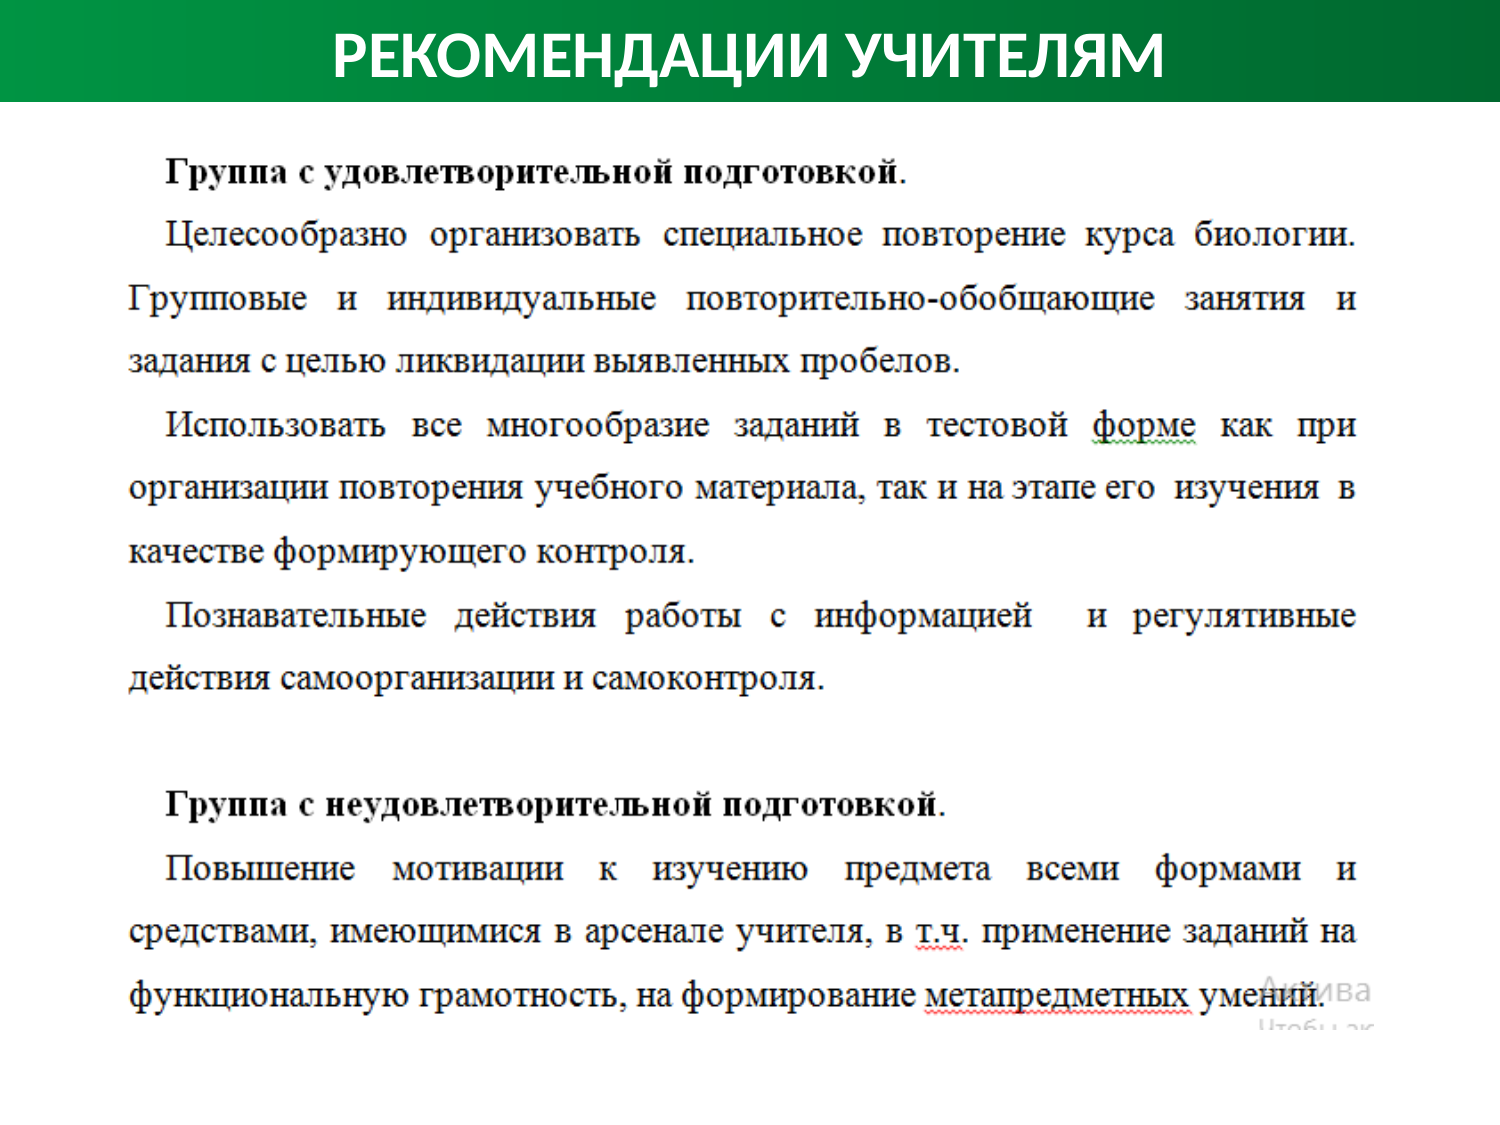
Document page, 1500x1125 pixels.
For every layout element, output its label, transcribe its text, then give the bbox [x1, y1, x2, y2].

picture [88, 148, 1374, 1030]
title РЕКОМЕНДАЦИИ УЧИТЕЛЯМ [0, 0, 1500, 102]
